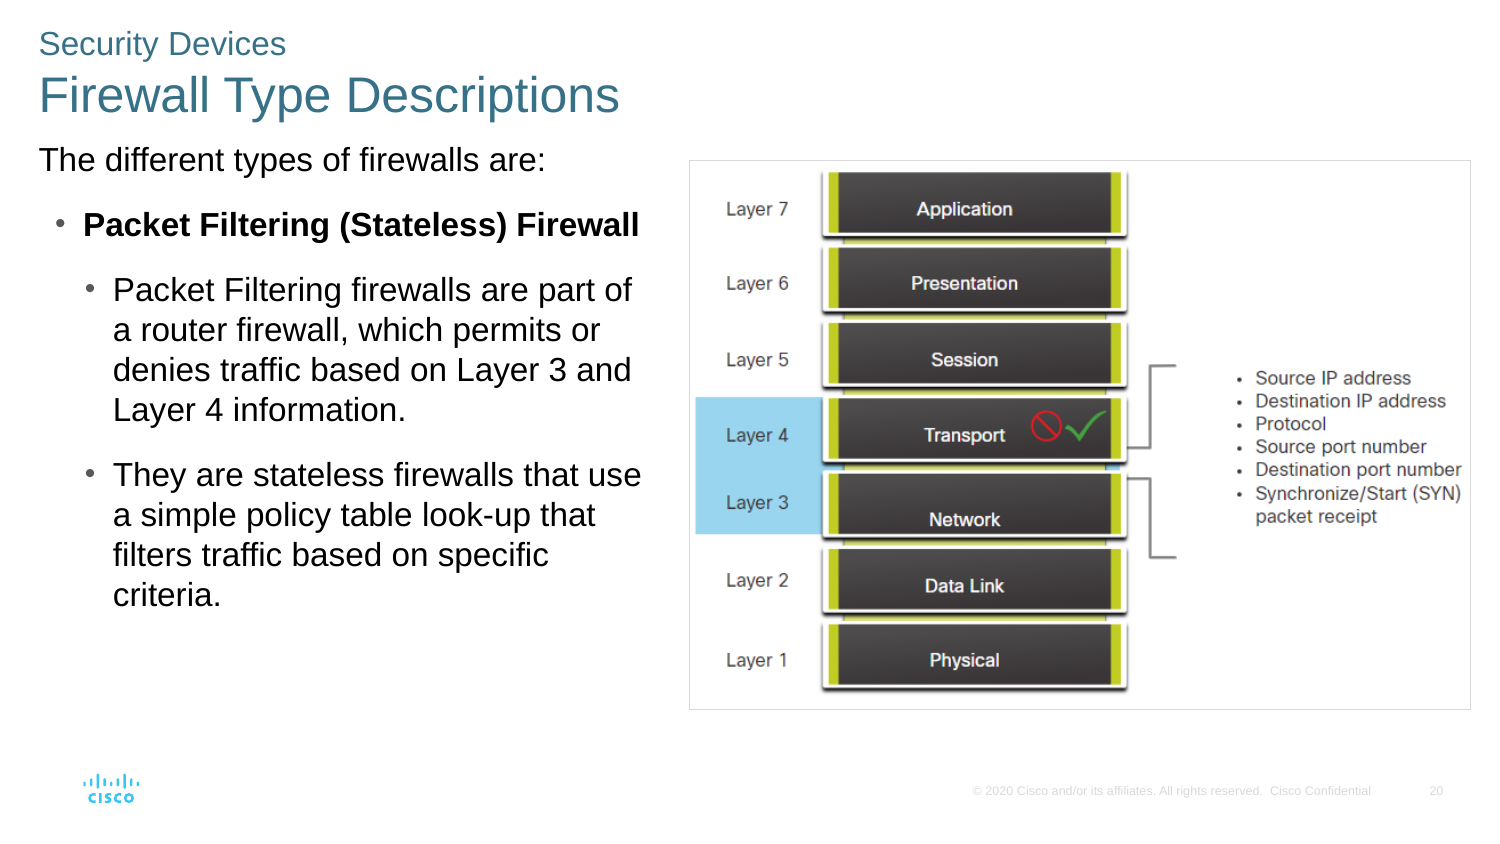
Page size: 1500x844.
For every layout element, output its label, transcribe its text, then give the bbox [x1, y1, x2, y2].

text_box Security Devices Firewall Type Descriptions [23, 10, 1500, 135]
list The different types of firewalls are: Packet Filtering (Stateless) Firewall Packet Filtering firewalls are part of a router firewall, which permits or denies traffic based on Layer 3 and Layer 4 information. They are stateless firewalls that use a simple policy table look-up that filters traffic based on specific criteria. [23, 131, 686, 701]
picture [689, 160, 1470, 709]
